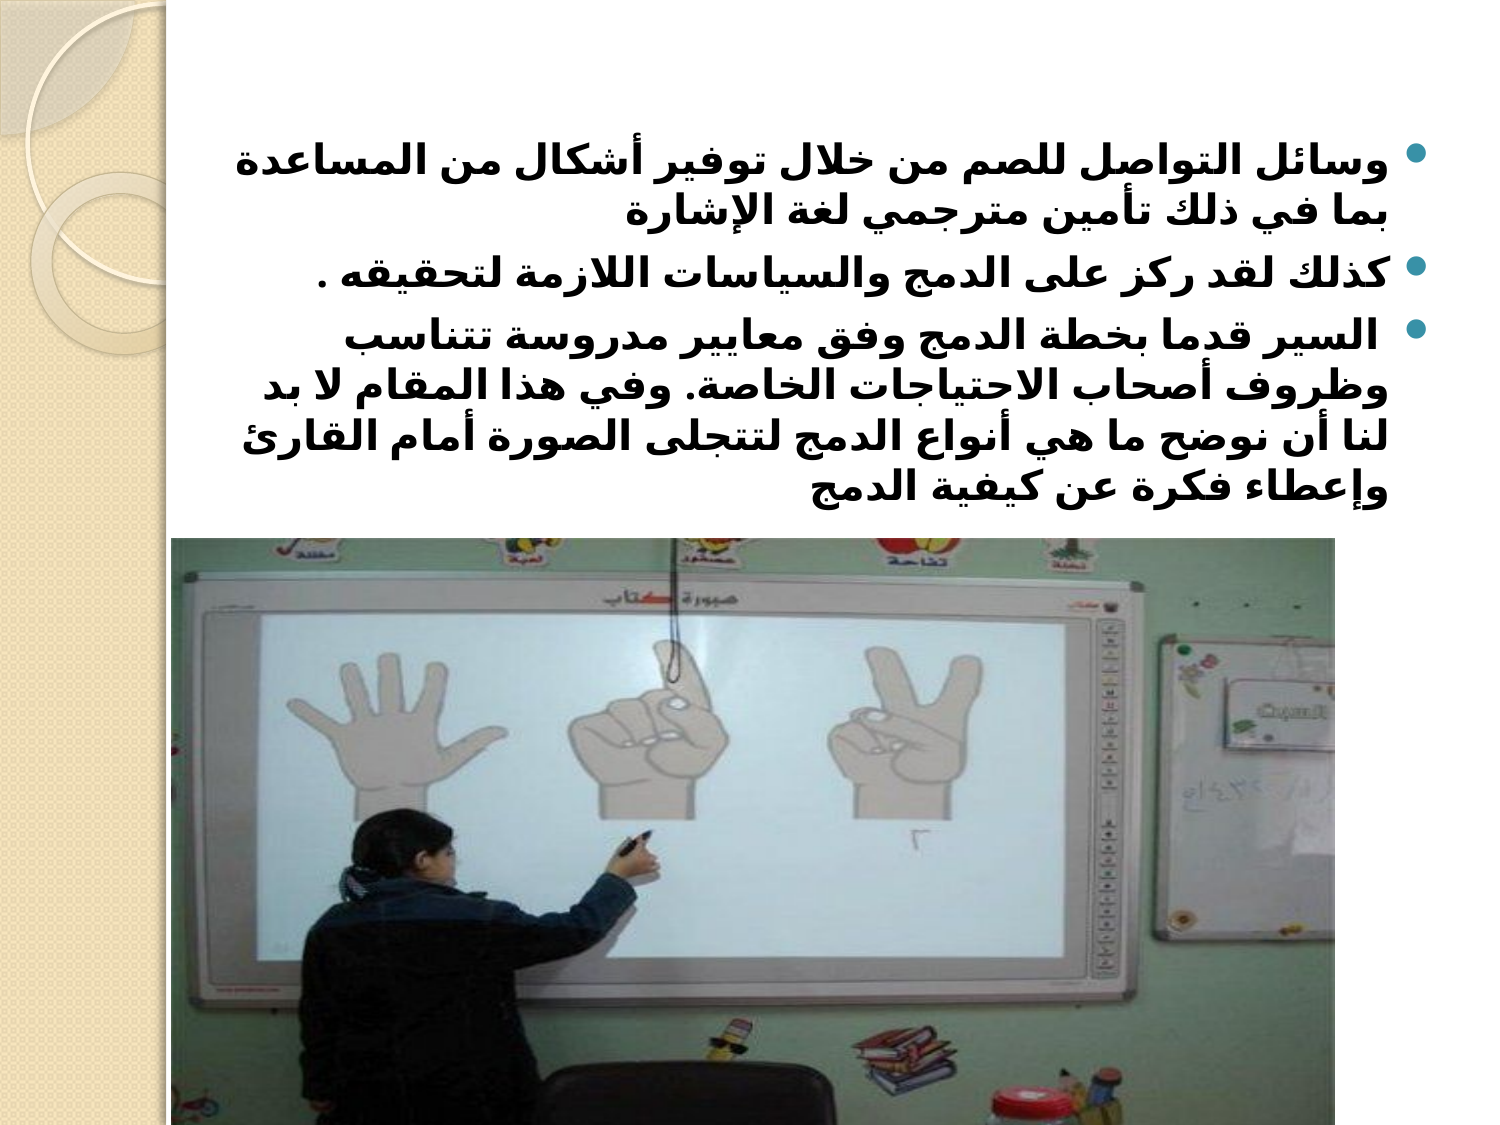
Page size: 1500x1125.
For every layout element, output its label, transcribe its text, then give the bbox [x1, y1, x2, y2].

list وسائل التواصل للصم من خلال توفير أشكال من المساعدة بما في ذلك تأمين مترجمي لغة الإشارة كذلك لقد ركز على الدمج والسياسات اللازمة لتحقيقه . السير قدما بخطة الدمج وفق معايير مدروسة تتناسب وظروف أصحاب الاحتياجات الخاصة. وفي هذا المقام لا بد لنا أن نوضح ما هي أنواع الدمج لتتجلى الصورة أمام القارئ وإعطاء فكرة عن كيفية الدمج [194, 125, 1466, 1025]
picture [170, 538, 1335, 1125]
